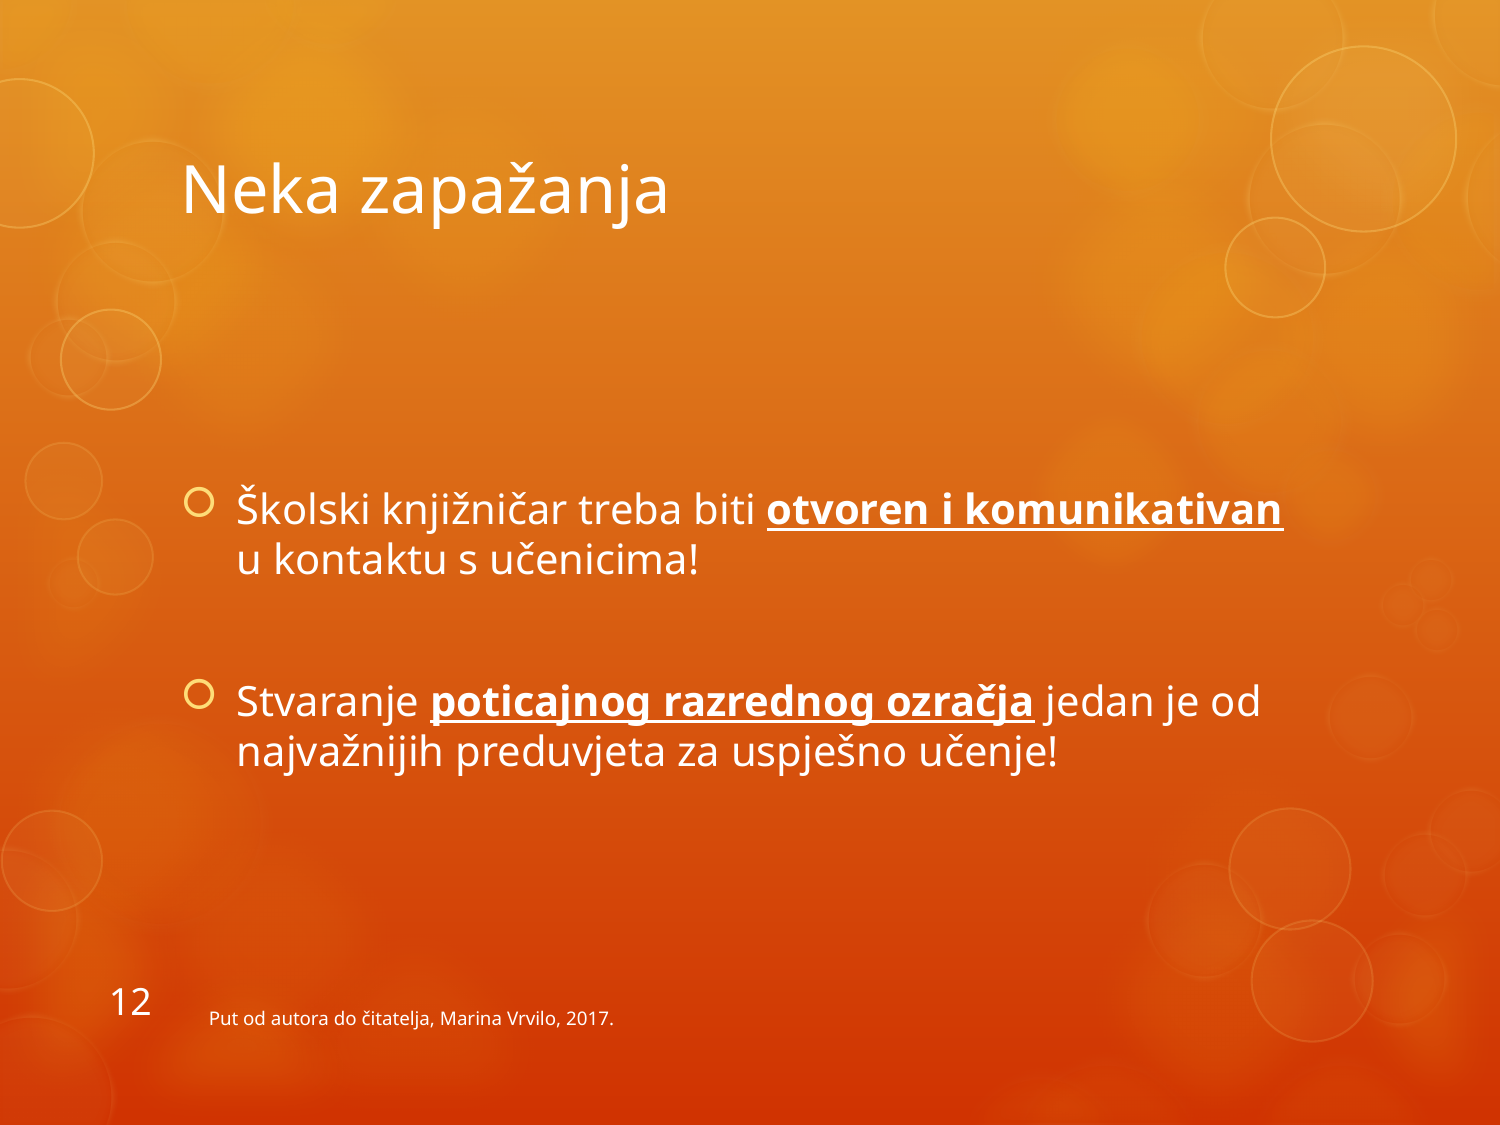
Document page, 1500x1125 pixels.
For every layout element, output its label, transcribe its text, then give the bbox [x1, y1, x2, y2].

slide_number 12 [93, 976, 194, 1037]
list Školski knjižničar treba biti otvoren i komunikativan u kontaktu s učenicima! Stvaranje poticajnog razrednog ozračja jedan je od najvažnijih preduvjeta za uspješno učenje! [165, 296, 1335, 962]
footer Put od autora do čitatelja, Marina Vrvilo, 2017. [194, 976, 1056, 1037]
title Neka zapažanja [165, 110, 1335, 263]
